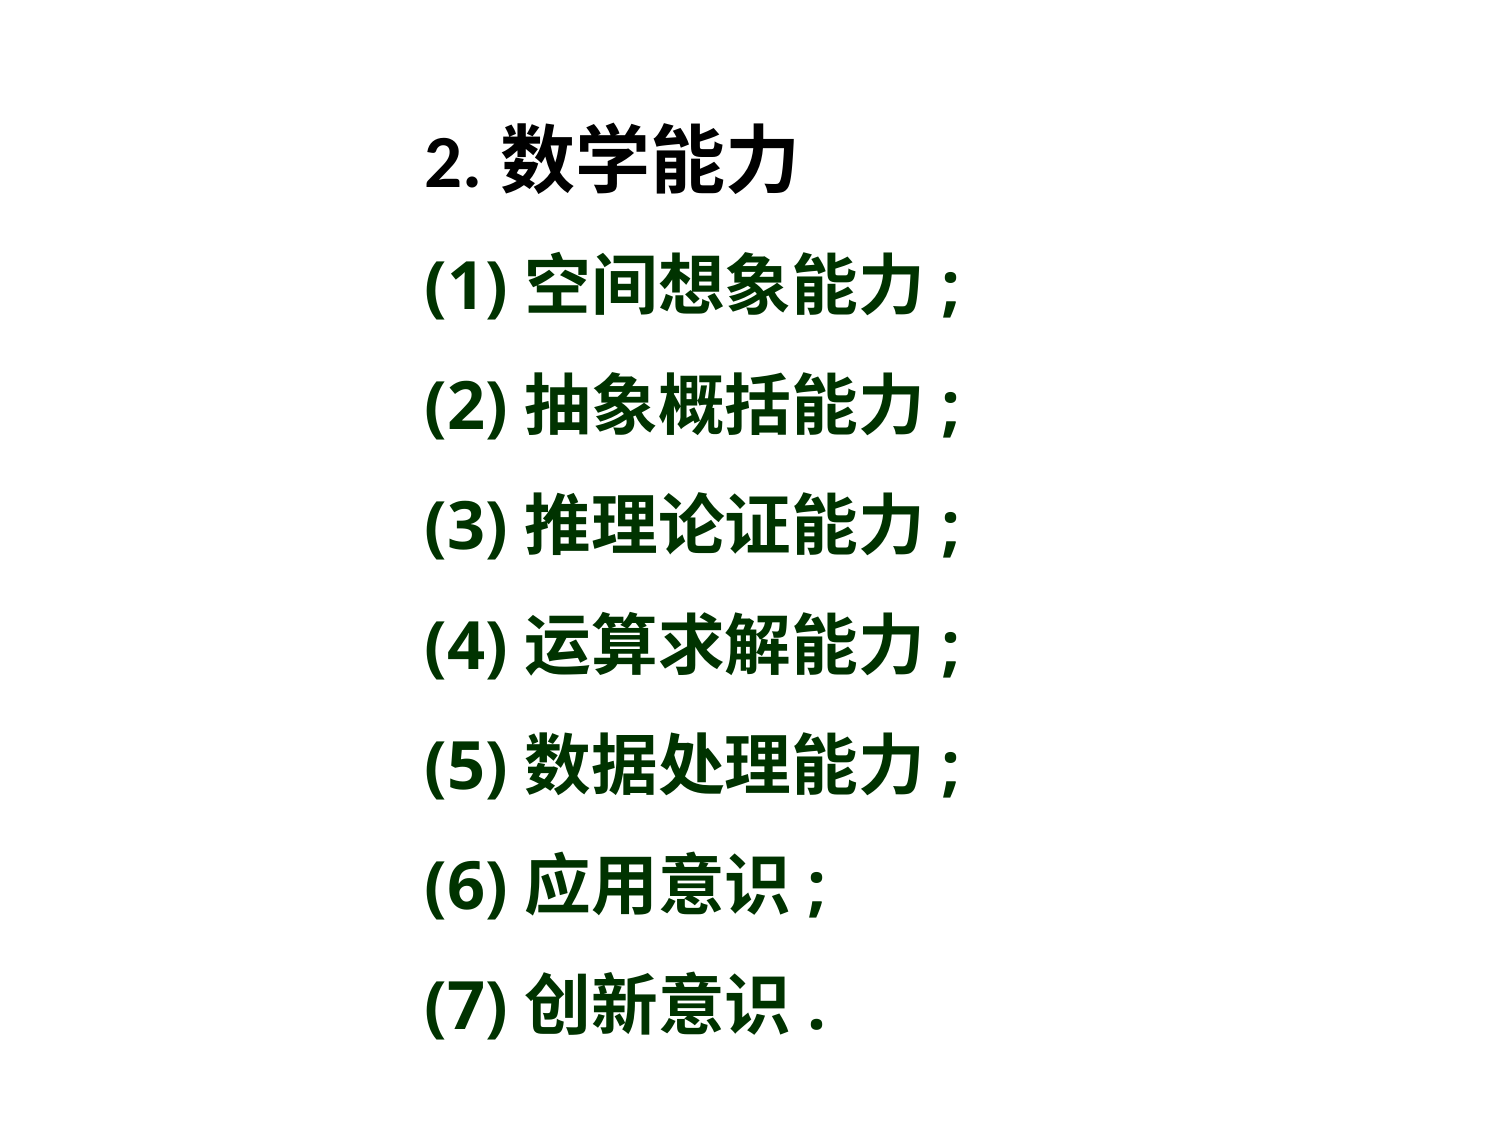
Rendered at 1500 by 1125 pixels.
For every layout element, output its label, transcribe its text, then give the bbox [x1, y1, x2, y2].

text_box 2.数学能力 (1)空间想象能力; (2)抽象概括能力; (3)推理论证能力; (4)运算求解能力; (5)数据处理能力; (6)应用意识; (7)创新意识. [410, 105, 1107, 1050]
